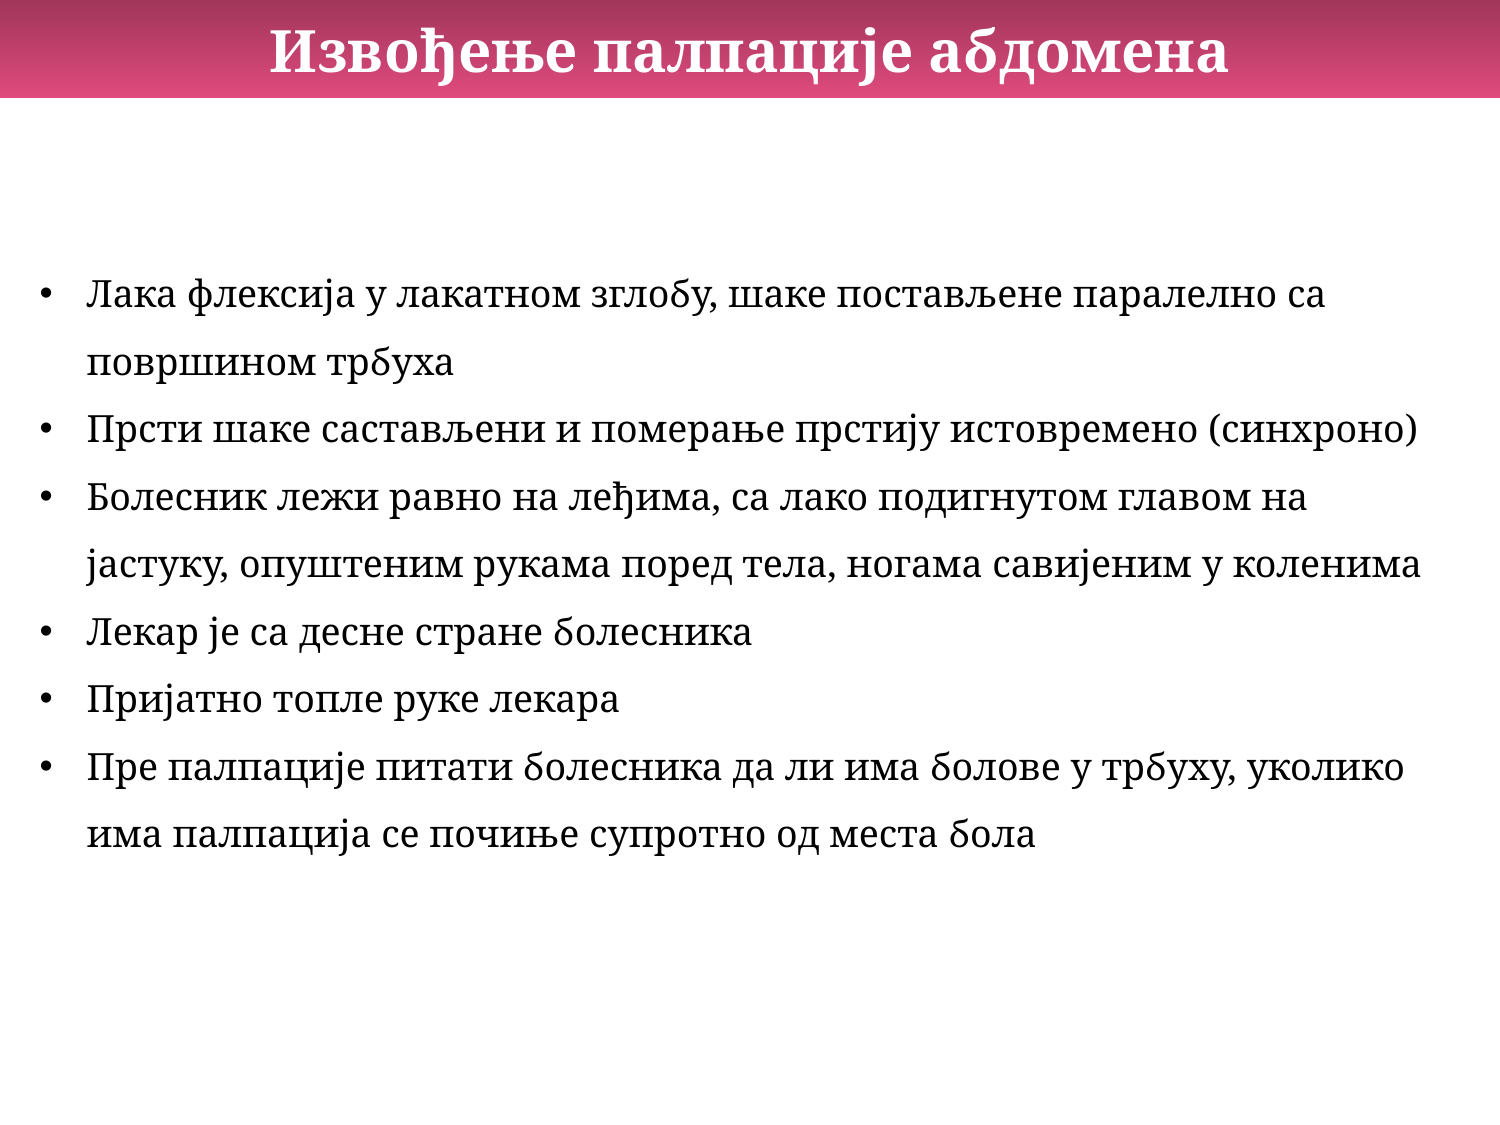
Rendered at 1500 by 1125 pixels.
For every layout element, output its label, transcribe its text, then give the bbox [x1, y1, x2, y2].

text_box Извођење палпације абдомена [0, 0, 1500, 98]
text_box Лака флексија у лакатном зглобу, шаке постављене паралелно са површином трбуха Прсти шаке састављени и померање прстију истовремено (синхроно) Болесник лежи равно на леђима, са лако подигнутом главом на јастуку, опуштеним рукама поред тела, ногама савијеним у коленима Лекар је са десне стране болесника Пријатно топле руке лекара Пре палпације питати болесника да ли има болове у трбуху, уколико има палпација се почиње супротно од места бола [24, 195, 1463, 931]
